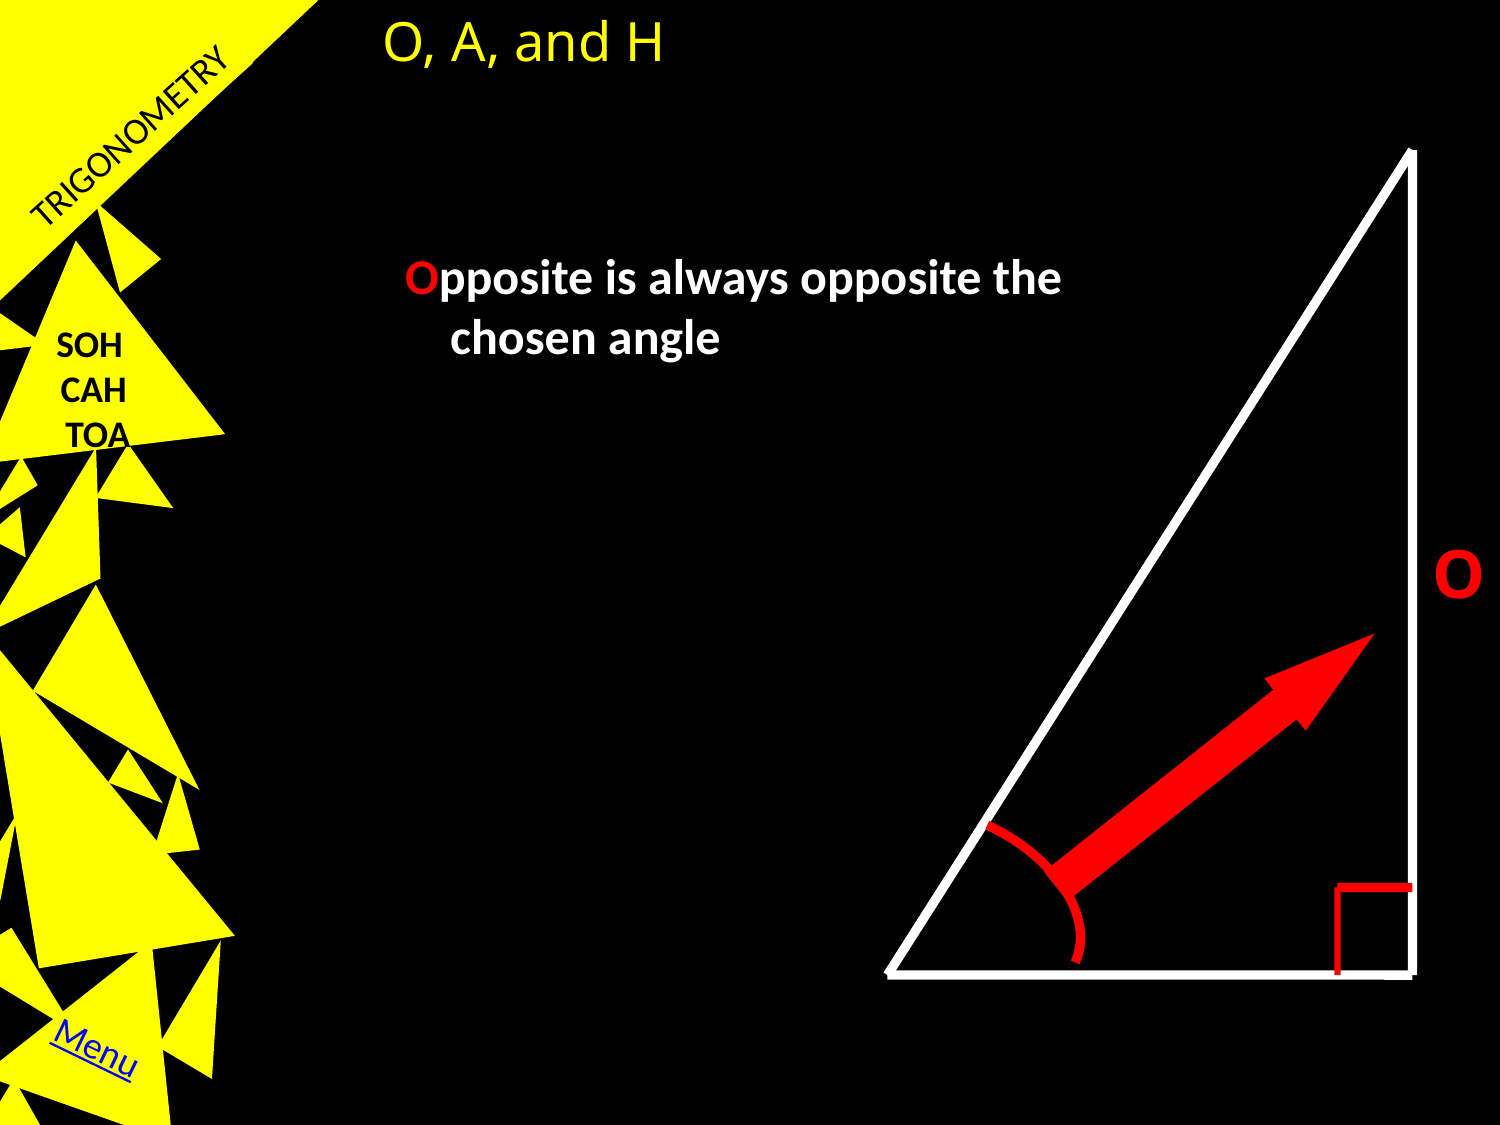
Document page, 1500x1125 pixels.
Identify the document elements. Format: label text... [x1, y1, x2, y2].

text_box Opposite is always opposite the chosen angle [390, 237, 1089, 373]
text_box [1330, 893, 1419, 969]
text_box [950, 834, 1081, 963]
text_box [1046, 834, 1150, 899]
text_box O, A, and H [367, 0, 682, 80]
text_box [0, 0, 321, 1125]
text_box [737, 299, 1500, 826]
